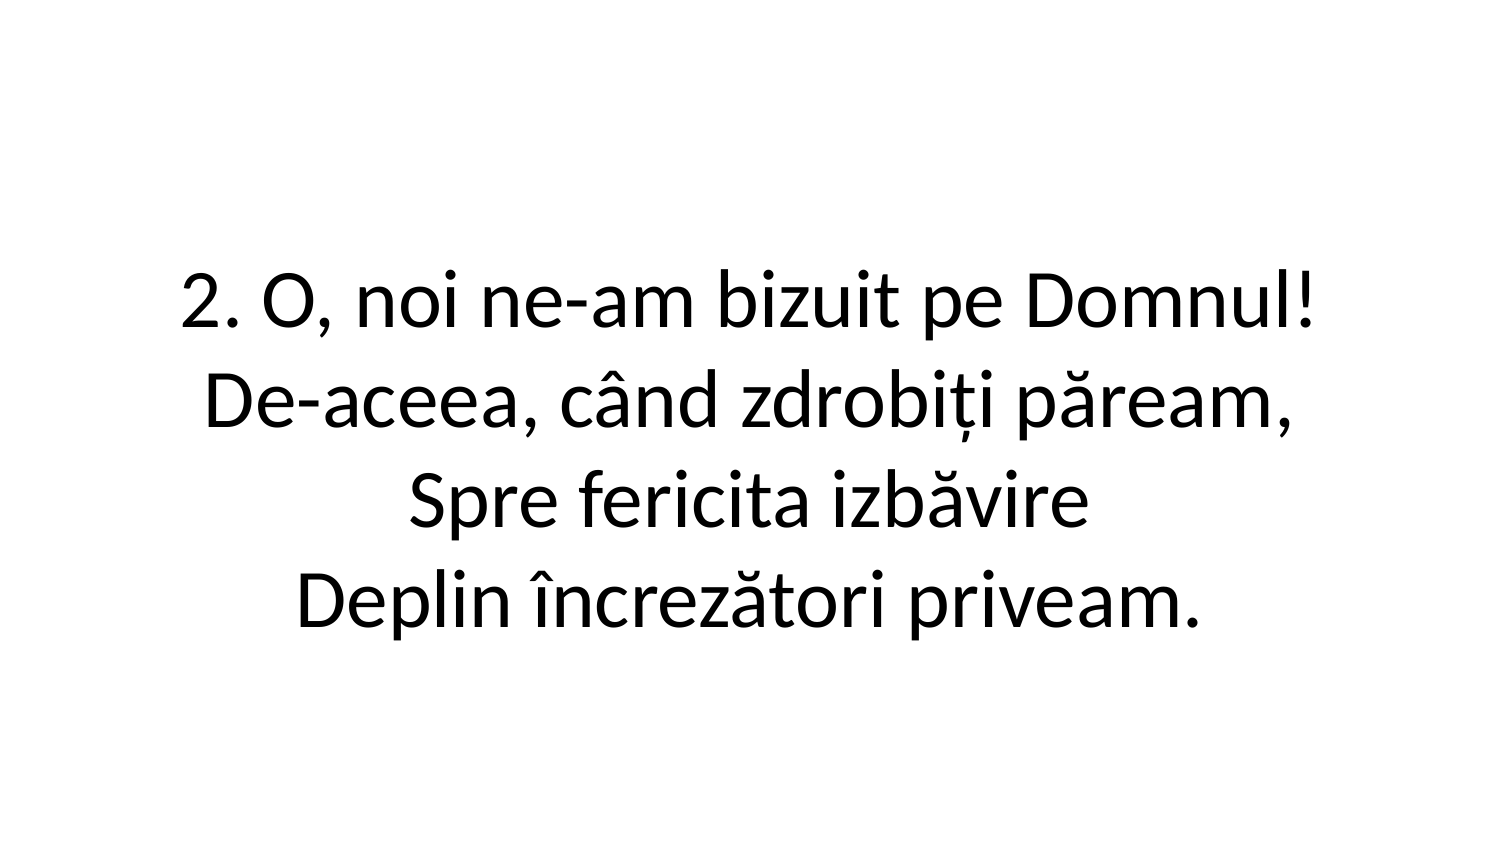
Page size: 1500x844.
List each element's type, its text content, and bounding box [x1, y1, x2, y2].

text_box 2. O, noi ne-am bizuit pe Domnul! De-aceea, când zdrobiți păream, Spre fericita izbăvire Deplin încrezători priveam. [164, 192, 1335, 652]
